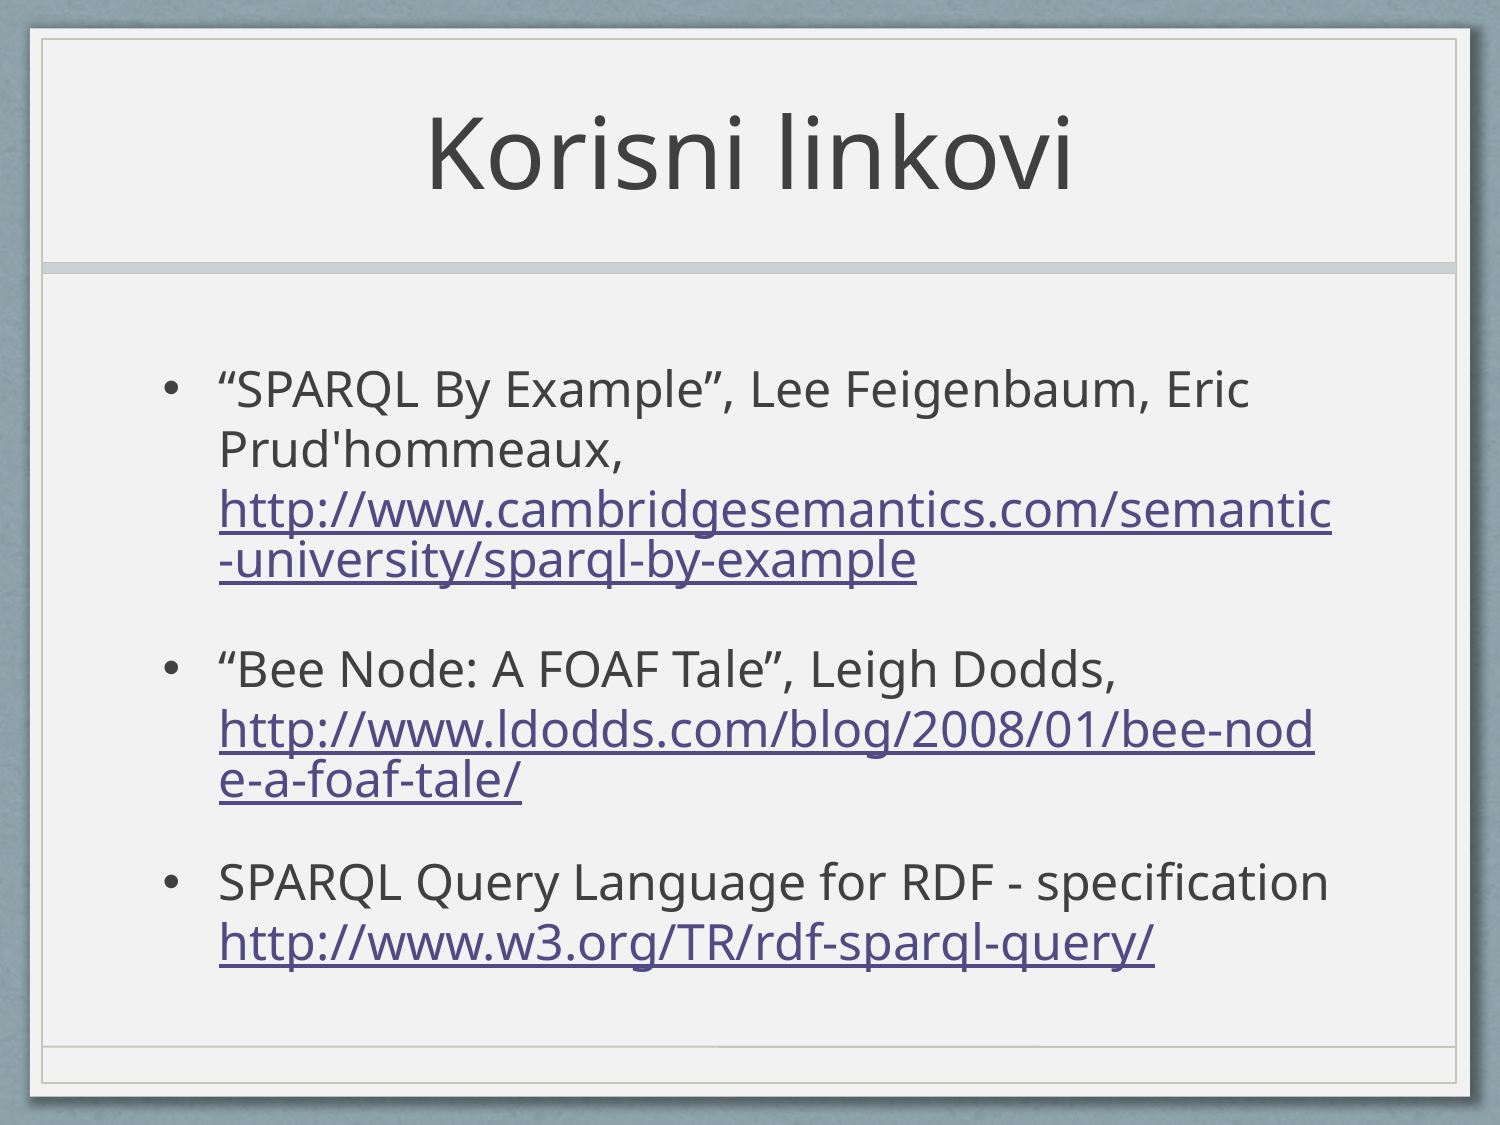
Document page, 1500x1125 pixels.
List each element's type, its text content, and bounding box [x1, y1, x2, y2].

list “SPARQL By Example”, Lee Feigenbaum, Eric Prud'hommeaux, http://www.cambridgesemantics.com/semantic-university/sparql-by-example “Bee Node: A FOAF Tale”, Leigh Dodds, http://www.ldodds.com/blog/2008/01/bee-node-a-foaf-tale/ SPARQL Query Language for RDF - specificationhttp://www.w3.org/TR/rdf-sparql-query/ [147, 350, 1353, 1042]
title Korisni linkovi [147, 40, 1353, 260]
